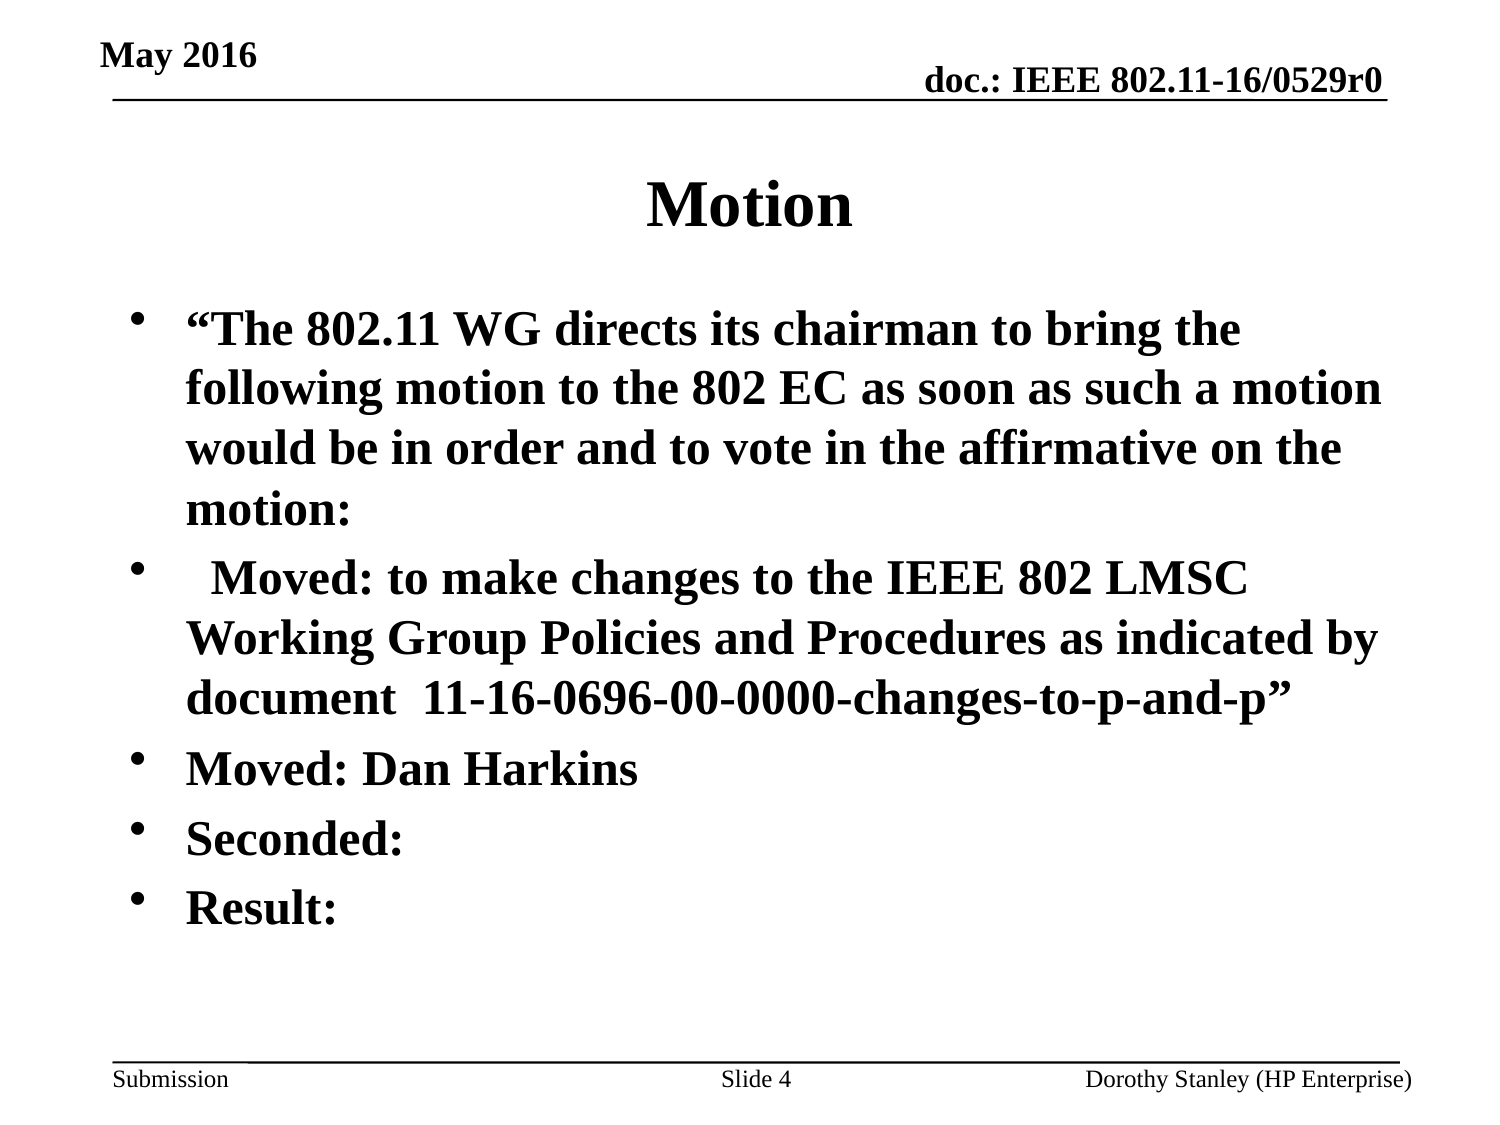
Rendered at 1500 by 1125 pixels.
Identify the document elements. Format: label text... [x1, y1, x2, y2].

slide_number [99, 29, 408, 76]
footer Dorothy Stanley (HP Enterprise) [889, 1061, 1413, 1093]
list “The 802.11 WG directs its chairman to bring the following motion to the 802 EC as soon as such a motion would be in order and to vote in the affirmative on the motion: Moved: to make changes to the IEEE 802 LMSC Working Group Policies and Procedures as indicated by document 11-16-0696-00-0000-changes-to-p-and-p” Moved: Dan Harkins Seconded: Result: [114, 287, 1402, 963]
slide_number Slide 4 [712, 1061, 800, 1093]
title Motion [112, 112, 1388, 288]
